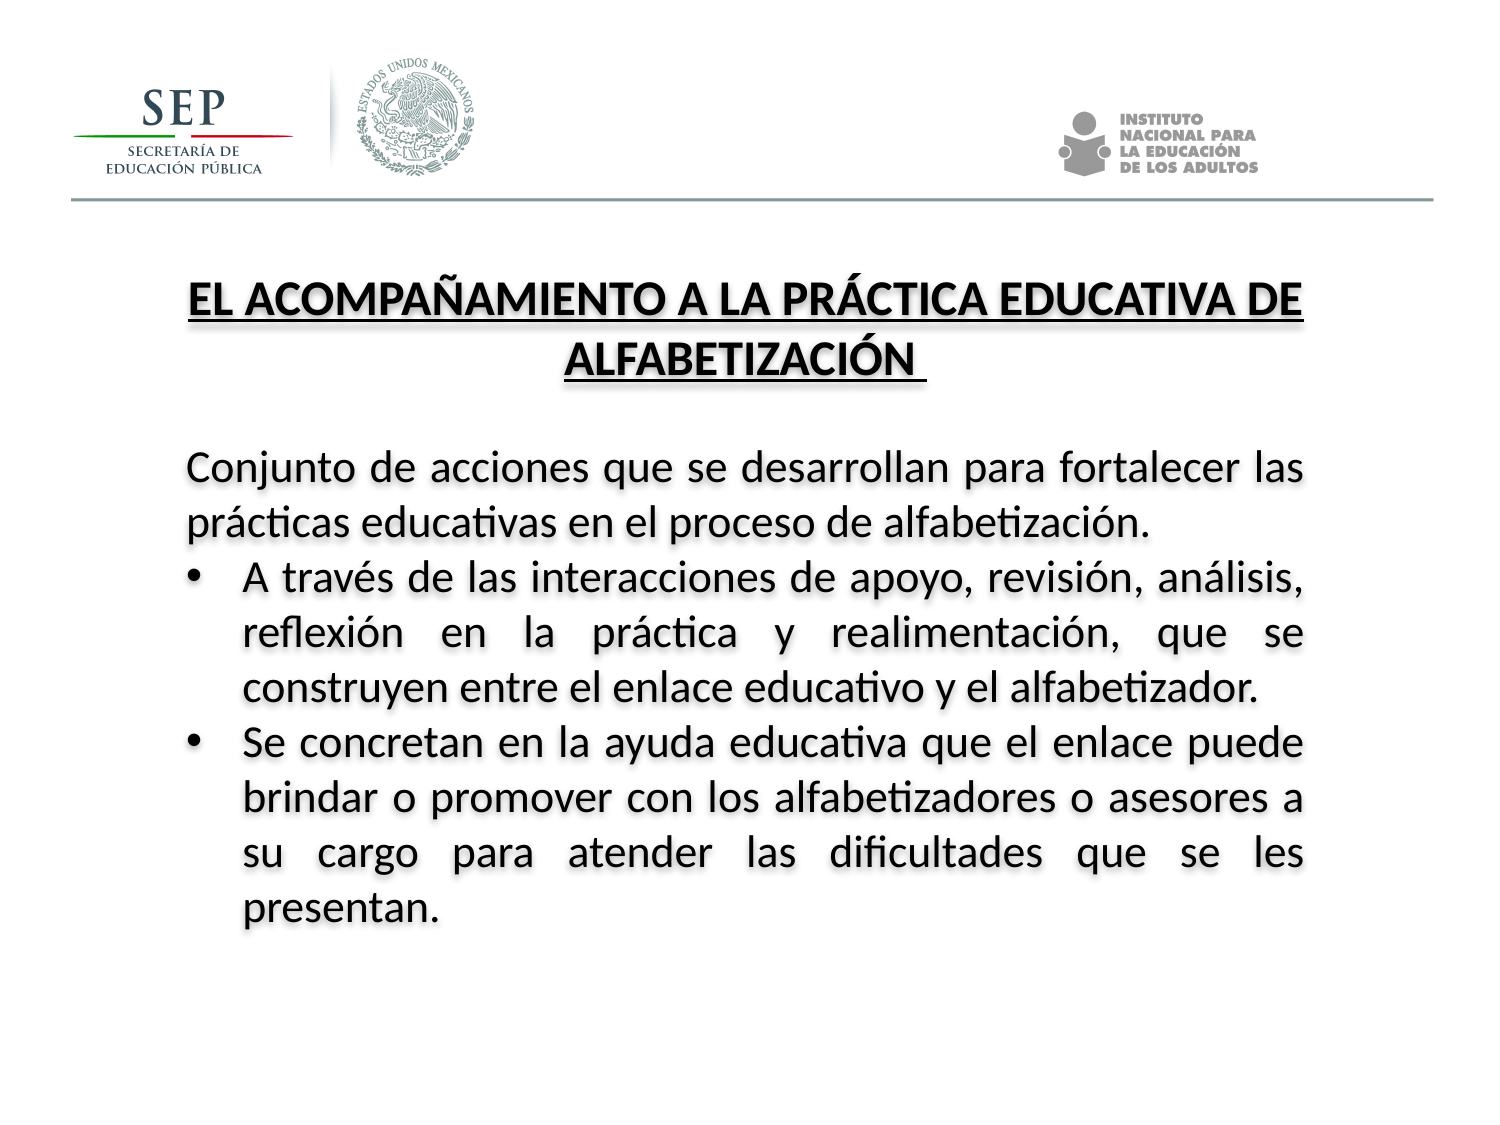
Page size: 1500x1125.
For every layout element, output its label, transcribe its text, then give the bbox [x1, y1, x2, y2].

picture [71, 0, 1494, 1125]
text_box Conjunto de acciones que se desarrollan para fortalecer las prácticas educativas en el proceso de alfabetización. A través de las interacciones de apoyo, revisión, análisis, reflexión en la práctica y realimentación, que se construyen entre el enlace educativo y el alfabetizador. Se concretan en la ayuda educativa que el enlace puede brindar o promover con los alfabetizadores o asesores a su cargo para atender las dificultades que se les presentan. [142, 409, 1349, 968]
text_box EL ACOMPAÑAMIENTO A LA PRÁCTICA EDUCATIVA DE ALFABETIZACIÓN [143, 250, 1348, 401]
